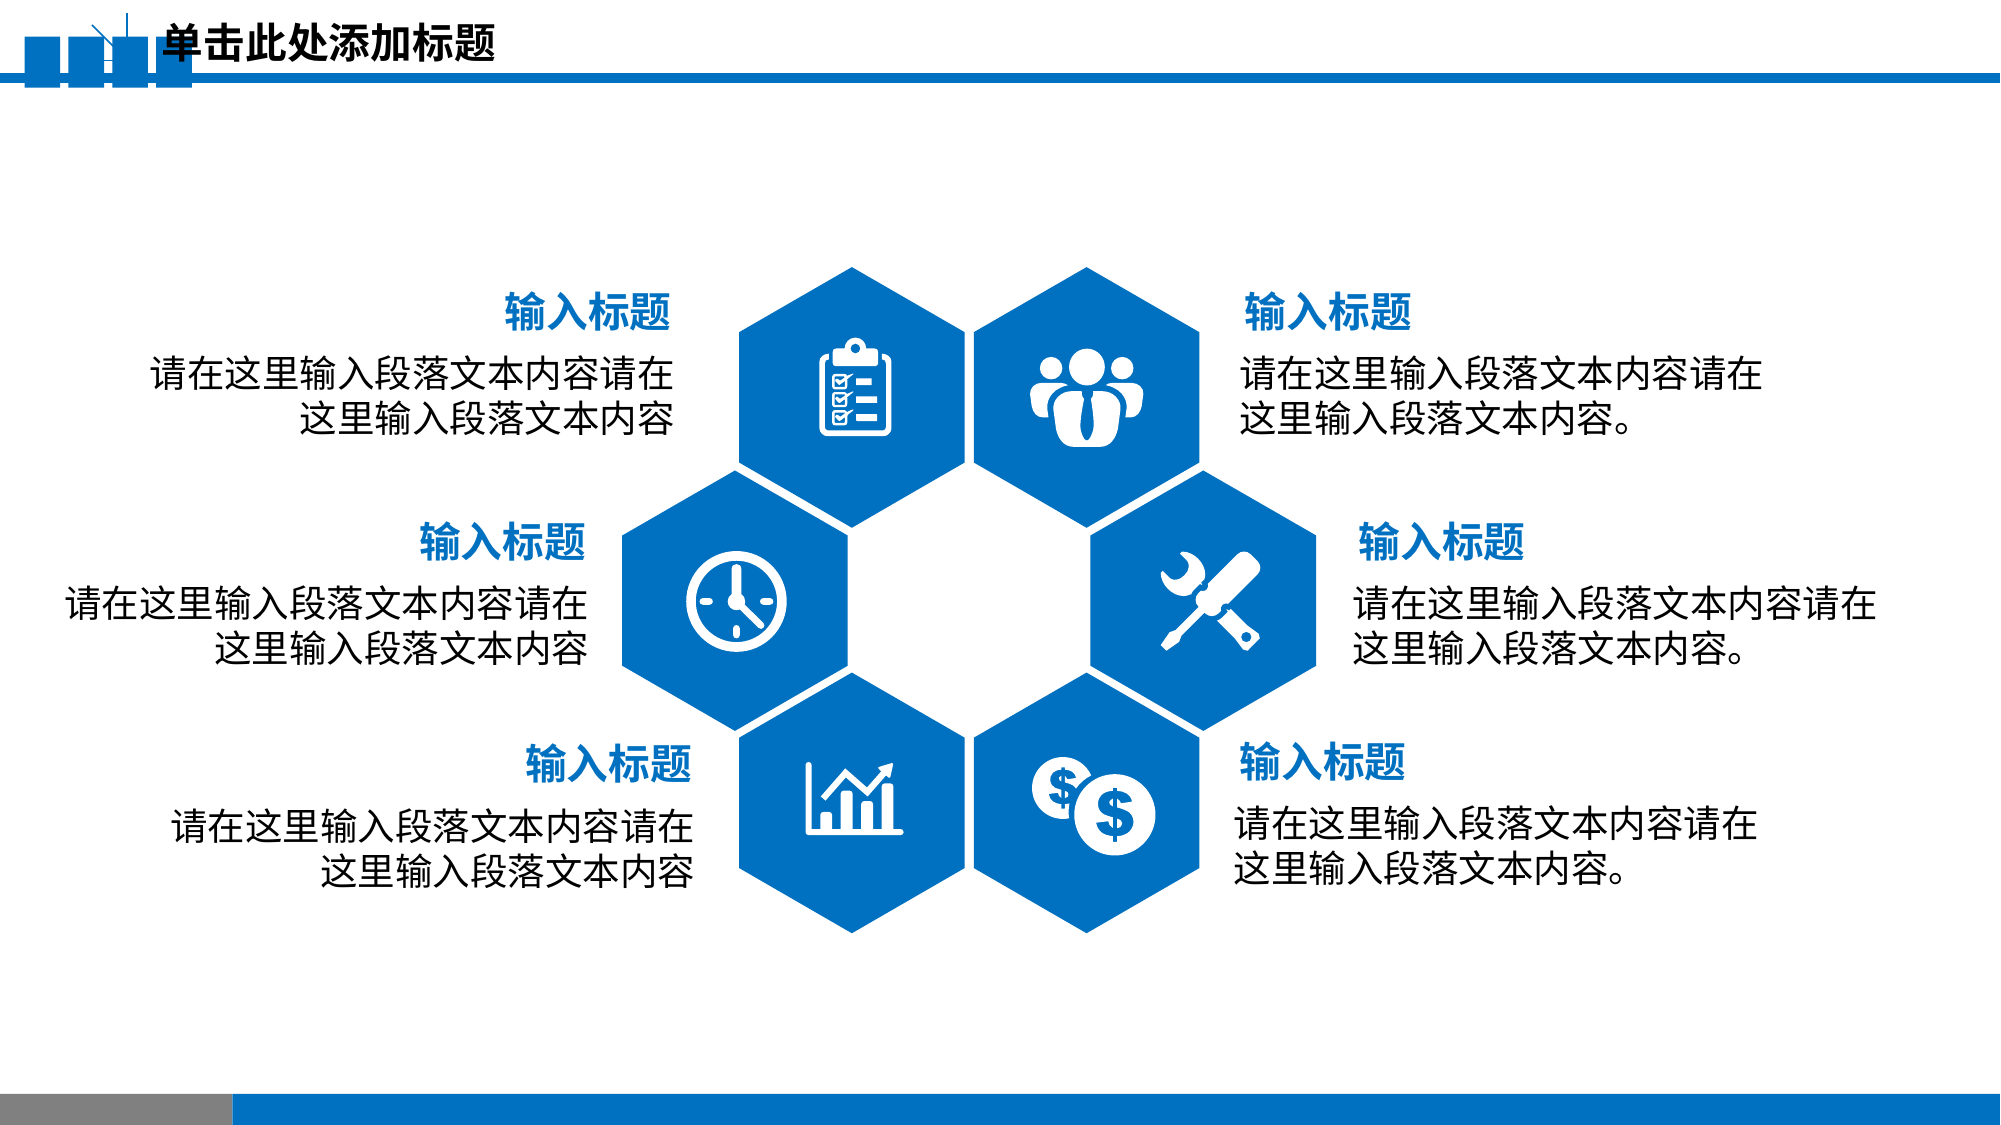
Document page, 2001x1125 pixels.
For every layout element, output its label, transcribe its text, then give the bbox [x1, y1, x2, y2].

text_box 输入标题 [273, 508, 601, 572]
text_box 输入标题 [1230, 278, 1686, 342]
text_box [230, 1092, 2000, 1125]
text_box [973, 267, 1200, 528]
text_box [622, 470, 848, 731]
text_box 请在这里输入段落文本内容请在这里输入段落文本内容 [45, 572, 605, 678]
text_box [1030, 382, 1069, 418]
text_box 输入标题 [1343, 508, 1672, 572]
text_box 单击此处添加标题 [147, 9, 587, 73]
text_box [1090, 470, 1317, 731]
text_box [973, 672, 1200, 934]
text_box [0, 1092, 230, 1125]
text_box [819, 353, 892, 437]
text_box [1074, 774, 1156, 856]
text_box [1039, 356, 1063, 380]
text_box 请在这里输入段落文本内容请在这里输入段落文本内容 [151, 795, 711, 901]
text_box [686, 551, 787, 652]
text_box [832, 337, 879, 367]
text_box 输入标题 [1224, 728, 1553, 792]
text_box [1053, 391, 1121, 447]
text_box [805, 761, 904, 836]
text_box [739, 672, 965, 934]
text_box [1111, 356, 1134, 380]
text_box [739, 267, 965, 528]
text_box [1105, 382, 1144, 418]
text_box 请在这里输入段落文本内容请在这里输入段落文本内容。 [1224, 342, 1784, 448]
text_box 请在这里输入段落文本内容请在这里输入段落文本内容 [130, 342, 690, 448]
text_box [1032, 757, 1092, 819]
text_box [1160, 551, 1261, 651]
text_box 输入标题 [379, 730, 707, 795]
text_box [1069, 348, 1105, 386]
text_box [79, 12, 128, 61]
text_box 请在这里输入段落文本内容请在这里输入段落文本内容。 [1219, 792, 1779, 898]
text_box 输入标题 [358, 278, 687, 342]
text_box 请在这里输入段落文本内容请在这里输入段落文本内容。 [1338, 572, 1898, 678]
